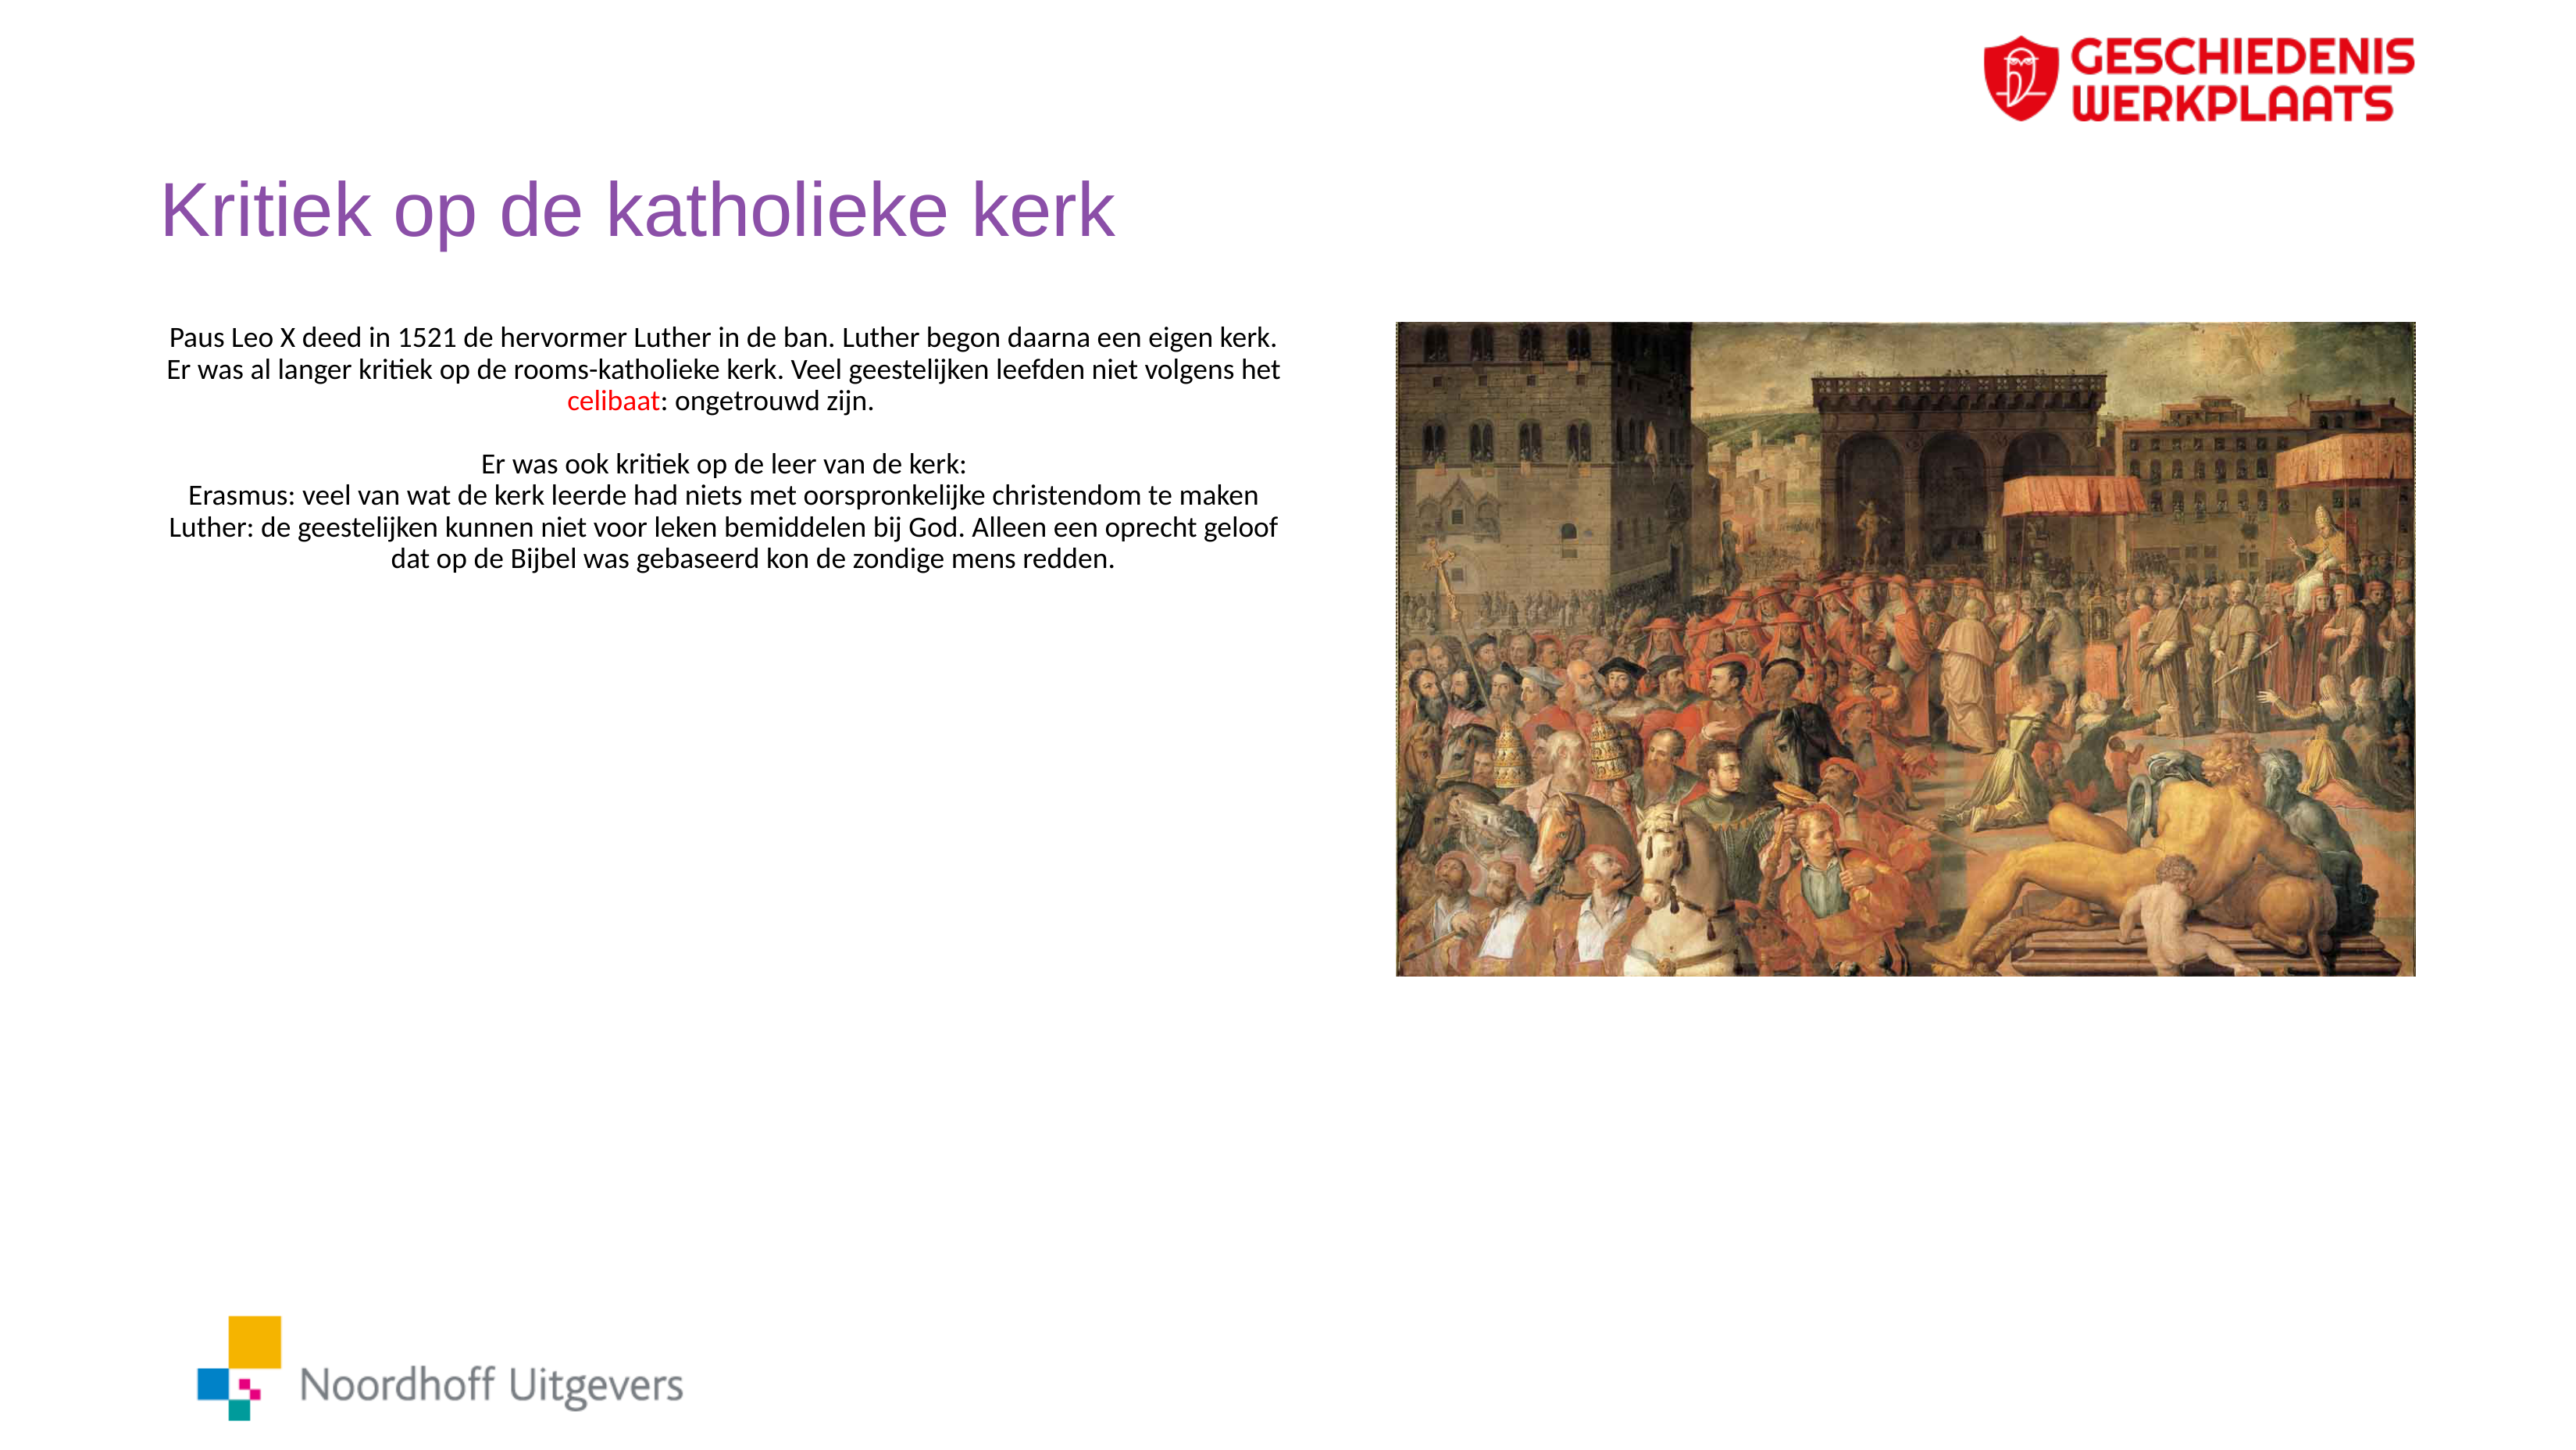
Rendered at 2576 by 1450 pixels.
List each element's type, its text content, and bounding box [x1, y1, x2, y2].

picture [159, 1288, 802, 1449]
picture [1610, 0, 2576, 161]
list Paus Leo X deed in 1521 de hervormer Luther in de ban. Luther begon daarna een eigen kerk. Er was al langer kritiek op de rooms-katholieke kerk. Veel geestelijken leefden niet volgens het celibaat: ongetrouwd zijn. Er was ook kritiek op de leer van de kerk: Erasmus: veel van wat de kerk leerde had niets met oorspronkelijke christendom te maken Luther: de geestelijken kunnen niet voor leken bemiddelen bij God. Alleen een oprecht geloof dat op de Bijbel was gebaseerd kon de zondige mens redden. [159, 322, 1304, 1288]
title Kritiek op de katholieke kerk [159, 159, 2416, 266]
picture [1396, 322, 2416, 977]
